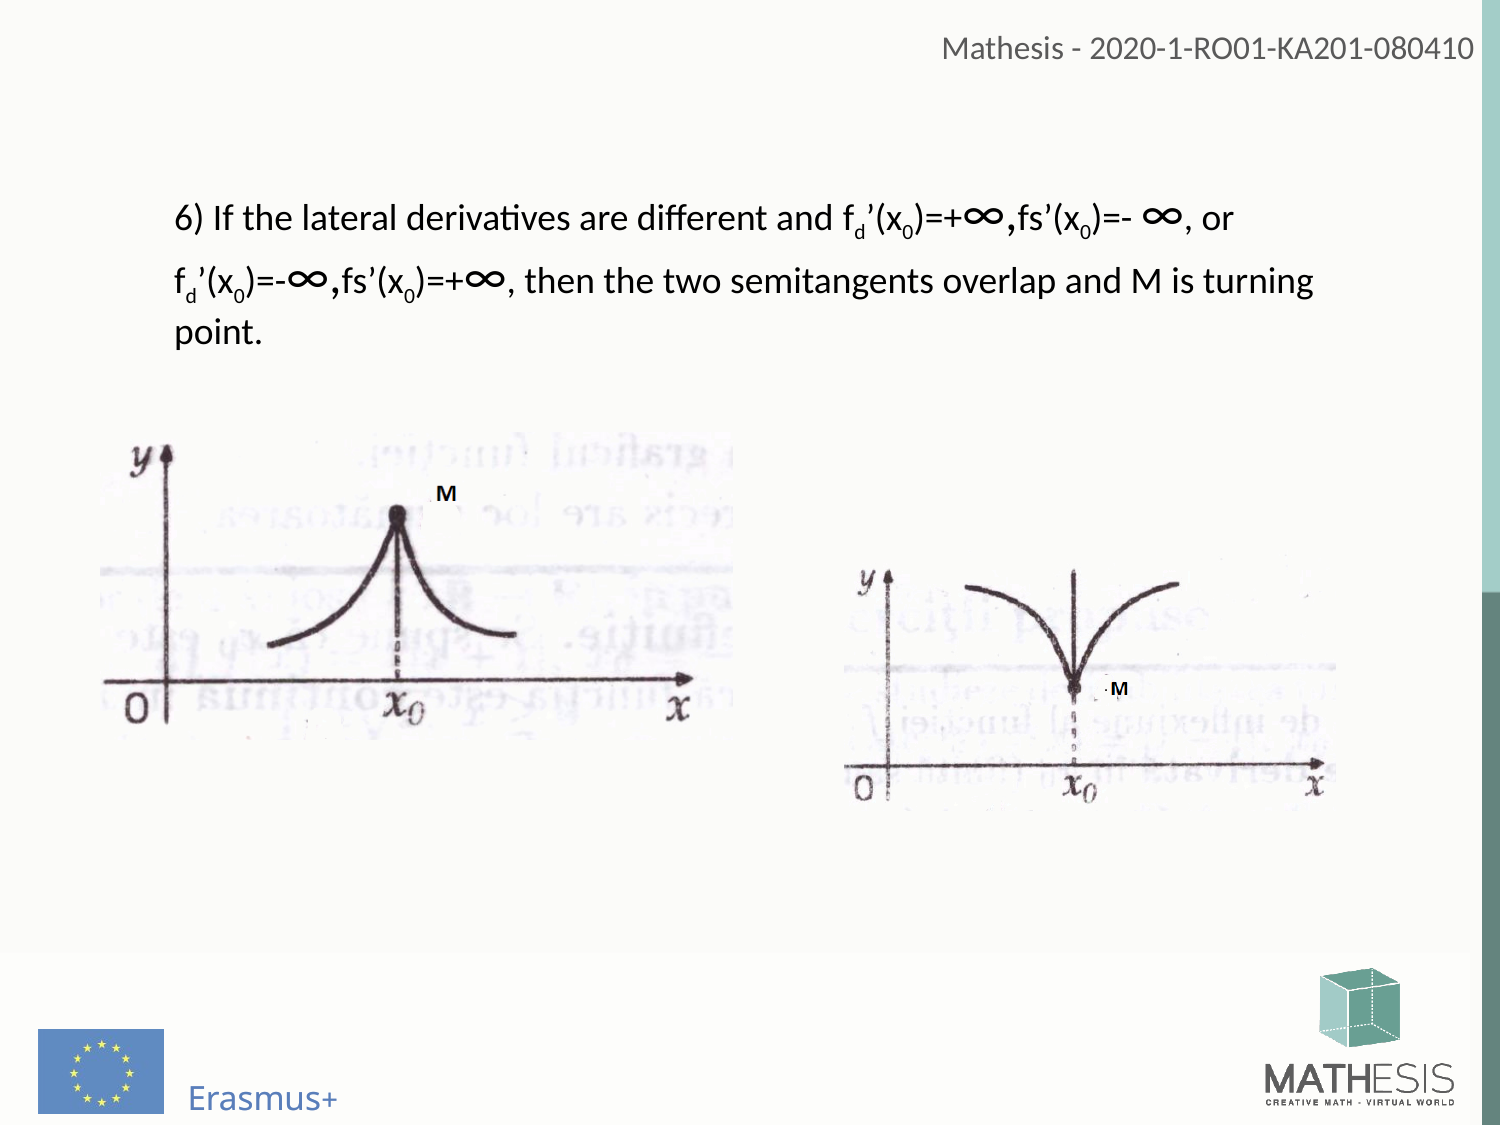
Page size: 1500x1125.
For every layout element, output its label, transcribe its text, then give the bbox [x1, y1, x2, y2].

text_box 6) If the lateral derivatives are different and fd’(x0)=+∞,fs’(x0)=- ∞, or fd’(x0)=-∞,fs’(x0)=+∞, then the two semitangents overlap and M is turning point. [159, 172, 1353, 360]
picture [844, 550, 1336, 811]
picture [100, 432, 733, 740]
